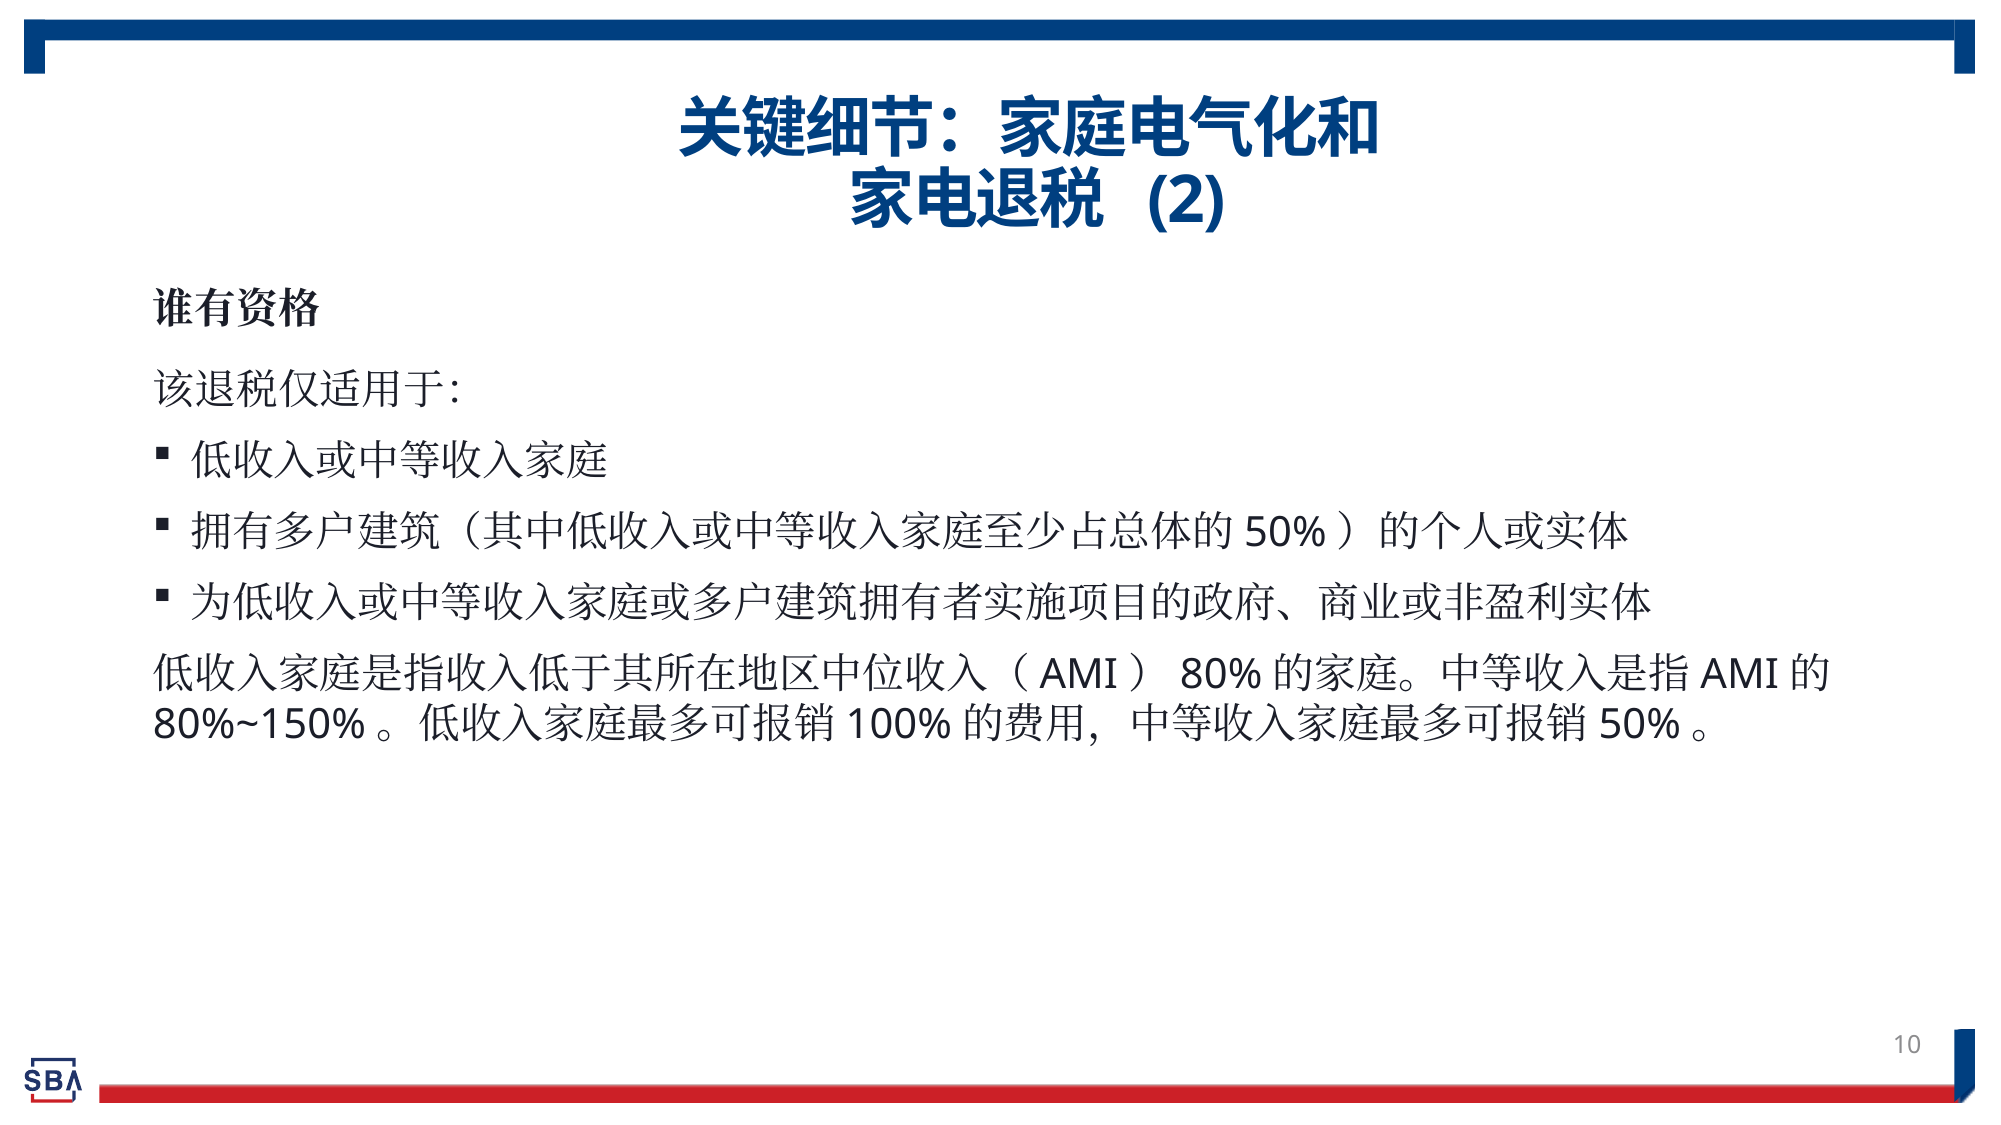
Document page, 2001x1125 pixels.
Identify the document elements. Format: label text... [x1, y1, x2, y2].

text_box 谁有资格 [137, 273, 1937, 328]
text_box 该退税仅适用于： 低收入或中等收入家庭 拥有多户建筑（其中低收入或中等收入家庭至少占总体的50%）的个人或实体 为低收入或中等收入家庭或多户建筑拥有者实施项目的政府、商业或非盈利实体 低收入家庭是指收入低于其所在地区中位收入（AMI）80%的家庭。中等收入是指AMI的80%~150%。低收入家庭最多可报销100%的费用，中等收入家庭最多可报销50%。 [137, 355, 1937, 1125]
title 关键细节：家庭电气化和 家电退税 (2) [137, 87, 1937, 247]
slide_number 10 [1486, 1016, 1937, 1076]
